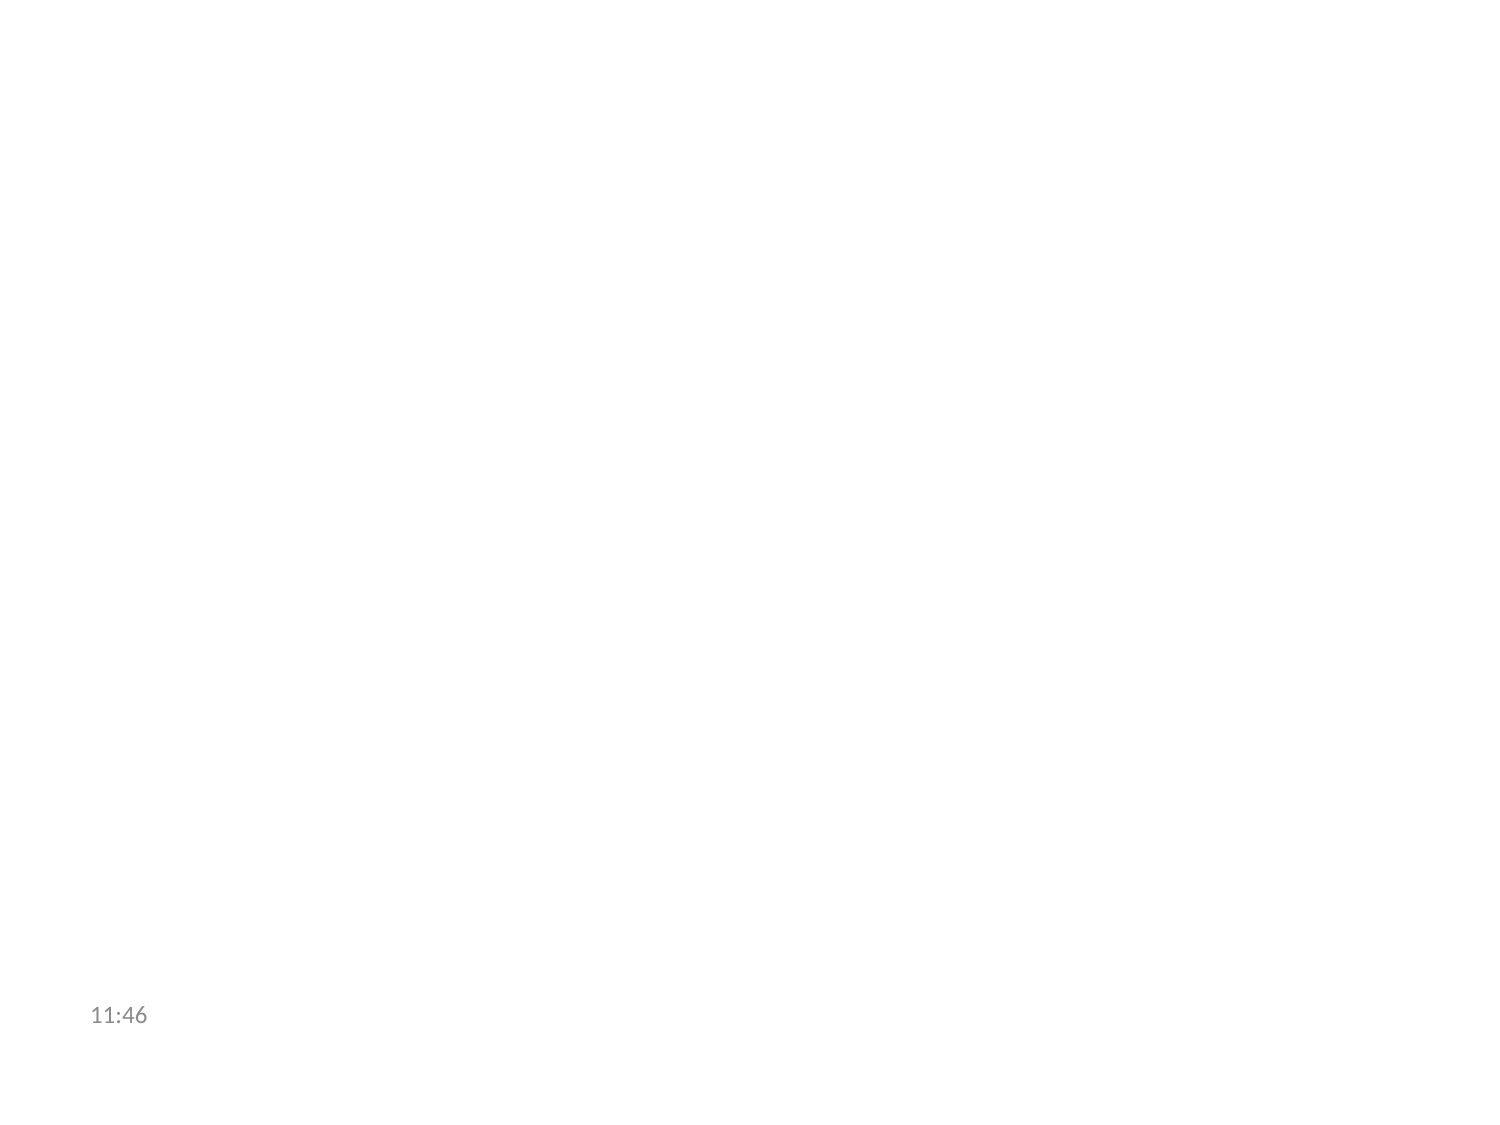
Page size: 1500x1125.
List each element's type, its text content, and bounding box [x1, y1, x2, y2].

text_box 15:35 [75, 983, 425, 1044]
